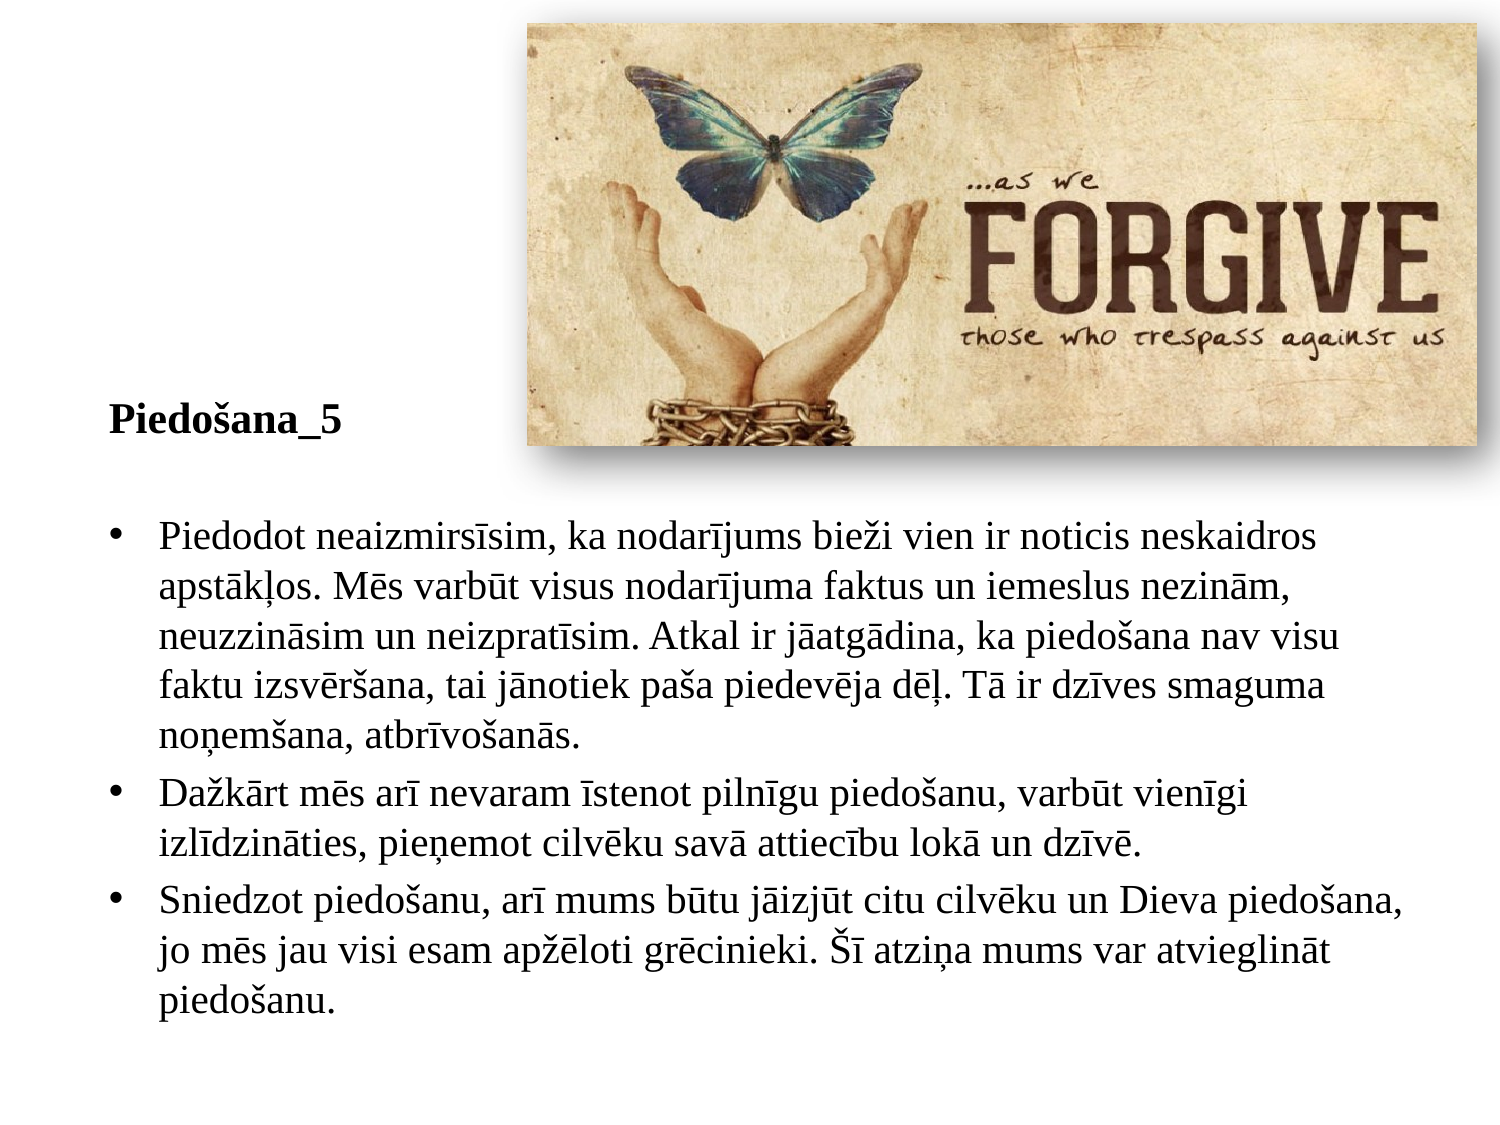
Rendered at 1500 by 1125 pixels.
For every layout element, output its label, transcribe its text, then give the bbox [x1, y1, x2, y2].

picture [527, 23, 1477, 446]
list Piedošana_5 Piedodot neaizmirsīsim, ka nodarījums bieži vien ir noticis neskaidros apstākļos. Mēs varbūt visus nodarījuma faktus un iemeslus nezinām, neuzzināsim un neizpratīsim. Atkal ir jāatgādina, ka piedošana nav visu faktu izsvēršana, tai jānotiek paša piedevēja dēļ. Tā ir dzīves smaguma noņemšana, atbrīvošanās. Dažkārt mēs arī nevaram īstenot pilnīgu piedošanu, varbūt vienīgi izlīdzināties, pieņemot cilvēku savā attiecību lokā un dzīvē. Sniedzot piedošanu, arī mums būtu jāizjūt citu cilvēku un Dieva piedošana, jo mēs jau visi esam apžēloti grēcinieki. Šī atziņa mums var atvieglināt piedošanu. [93, 382, 1444, 1032]
